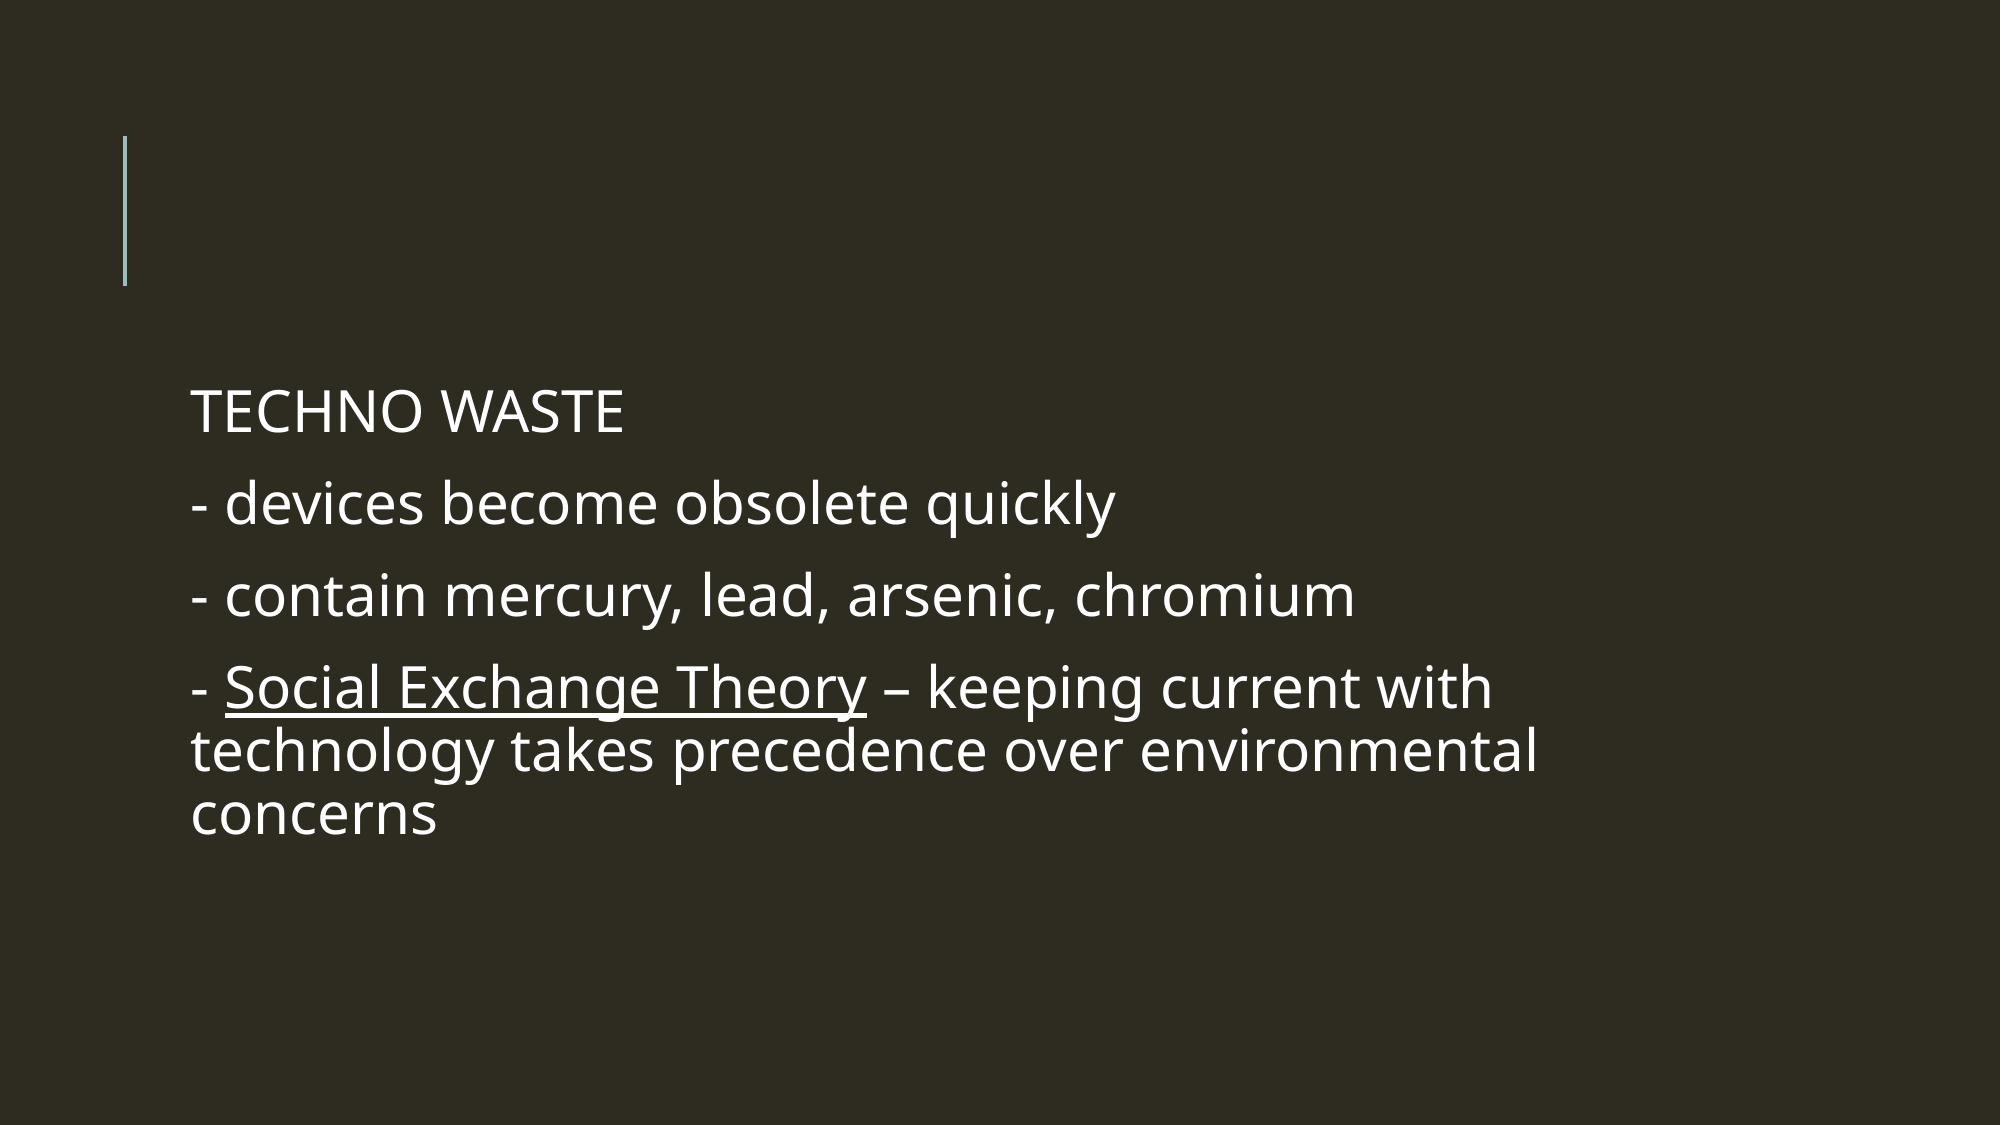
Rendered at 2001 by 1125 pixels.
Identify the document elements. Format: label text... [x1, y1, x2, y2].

list TECHNO WASTE - devices become obsolete quickly - contain mercury, lead, arsenic, chromium - Social Exchange Theory – keeping current with technology takes precedence over environmental concerns [168, 375, 1763, 1035]
